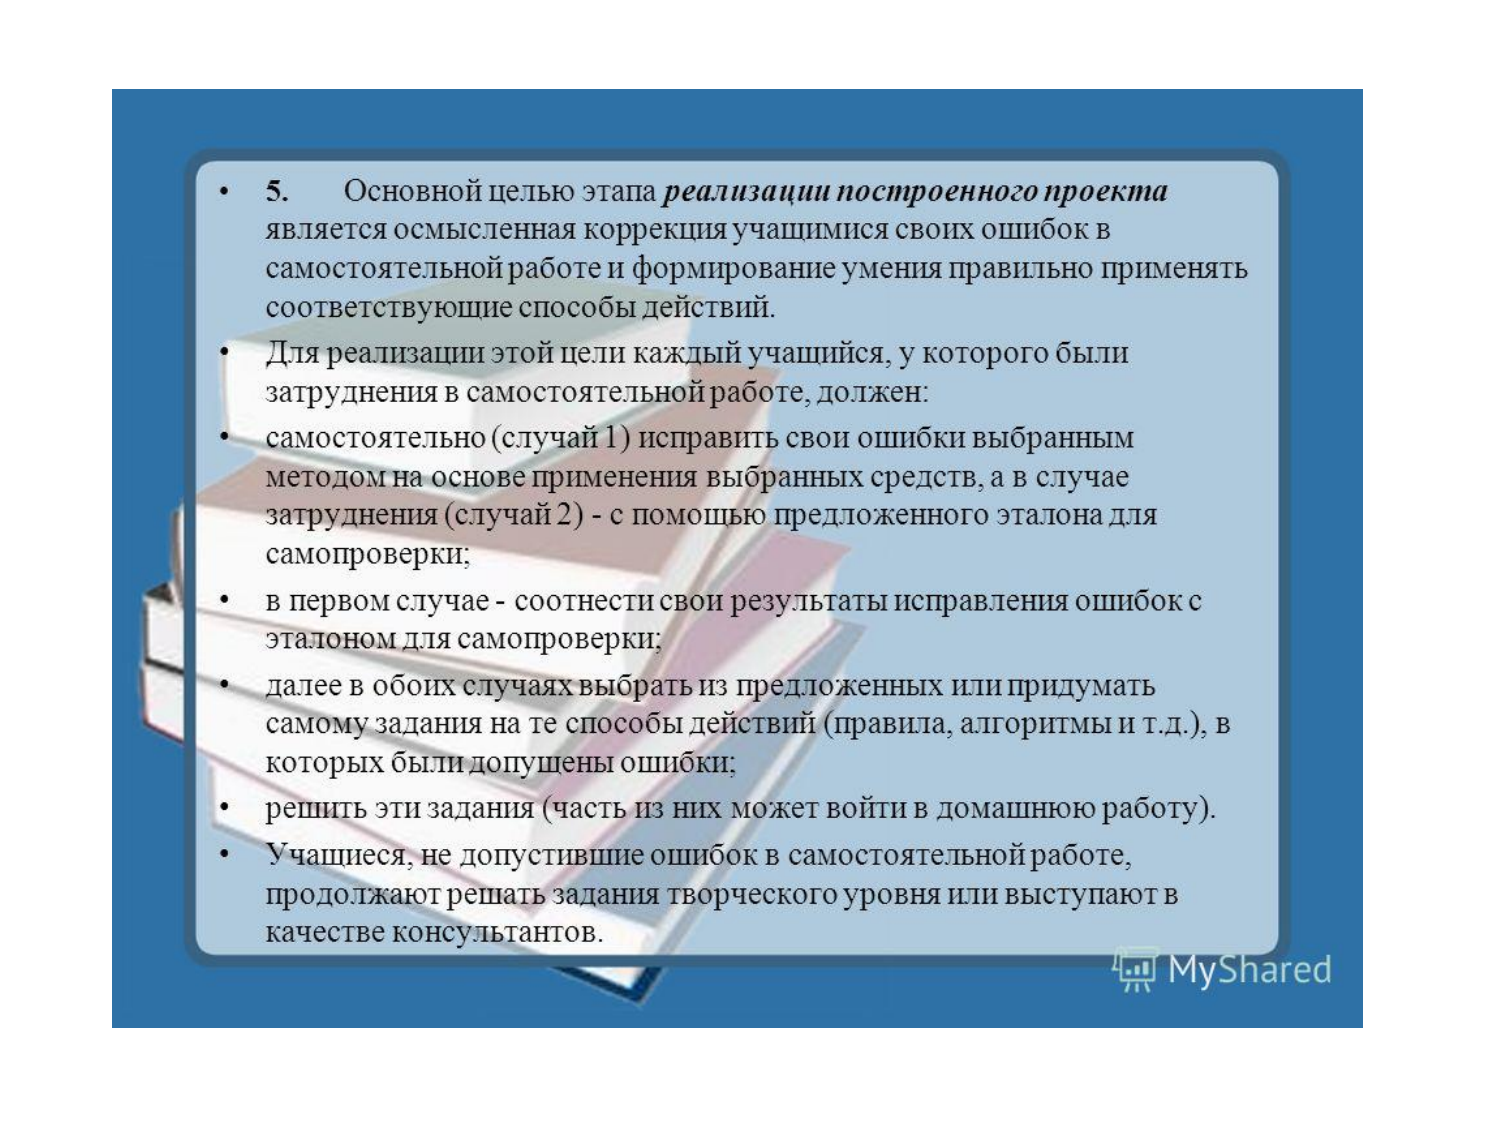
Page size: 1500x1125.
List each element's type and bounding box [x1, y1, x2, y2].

picture [111, 89, 1363, 1028]
